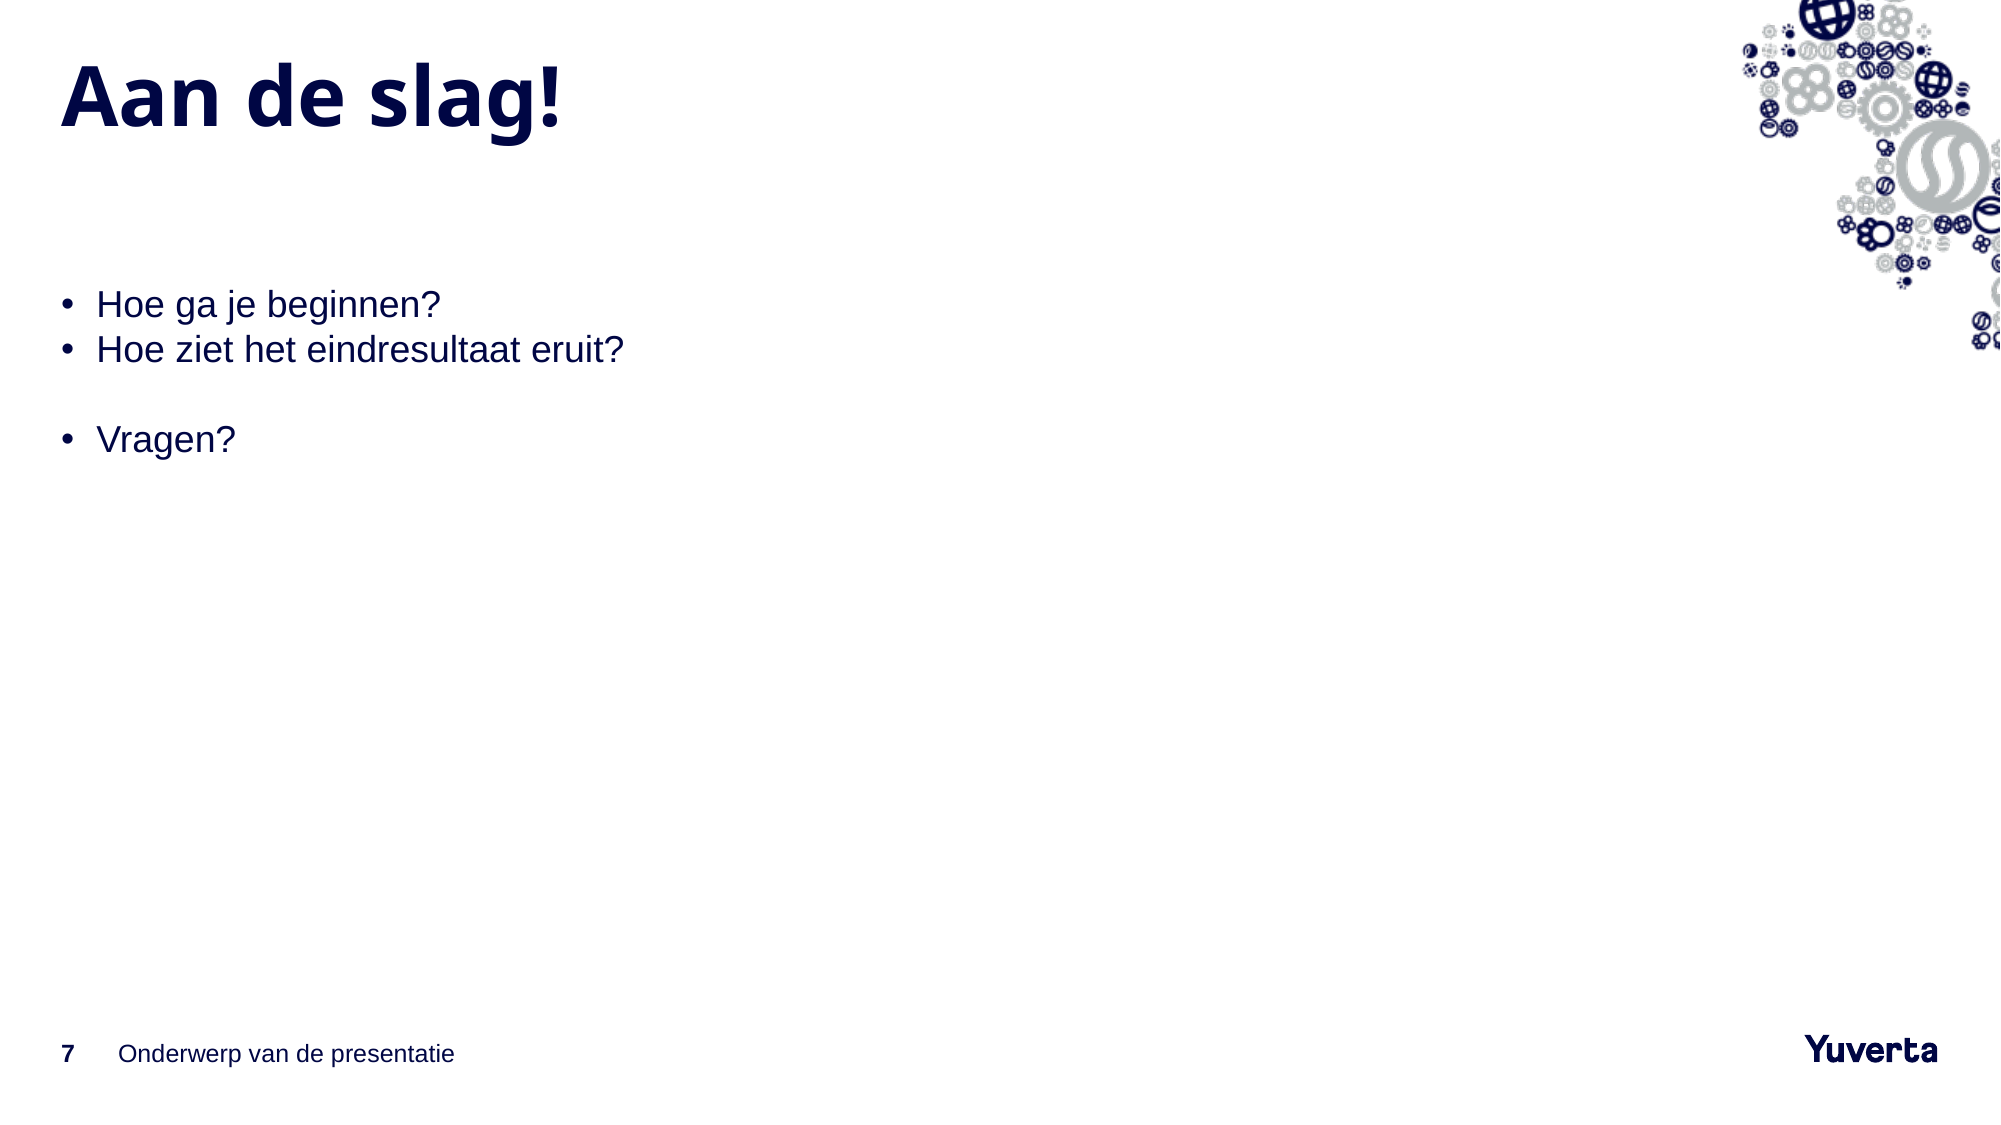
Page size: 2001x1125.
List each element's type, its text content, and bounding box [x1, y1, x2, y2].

footer Onderwerp van de presentatie [118, 1037, 987, 1073]
title Aan de slag! [60, 48, 1720, 239]
slide_number 7 [60, 1037, 113, 1073]
list Hoe ga je beginnen? Hoe ziet het eindresultaat eruit? Vragen? [60, 280, 1940, 1006]
picture [0, 0, 2000, 1125]
